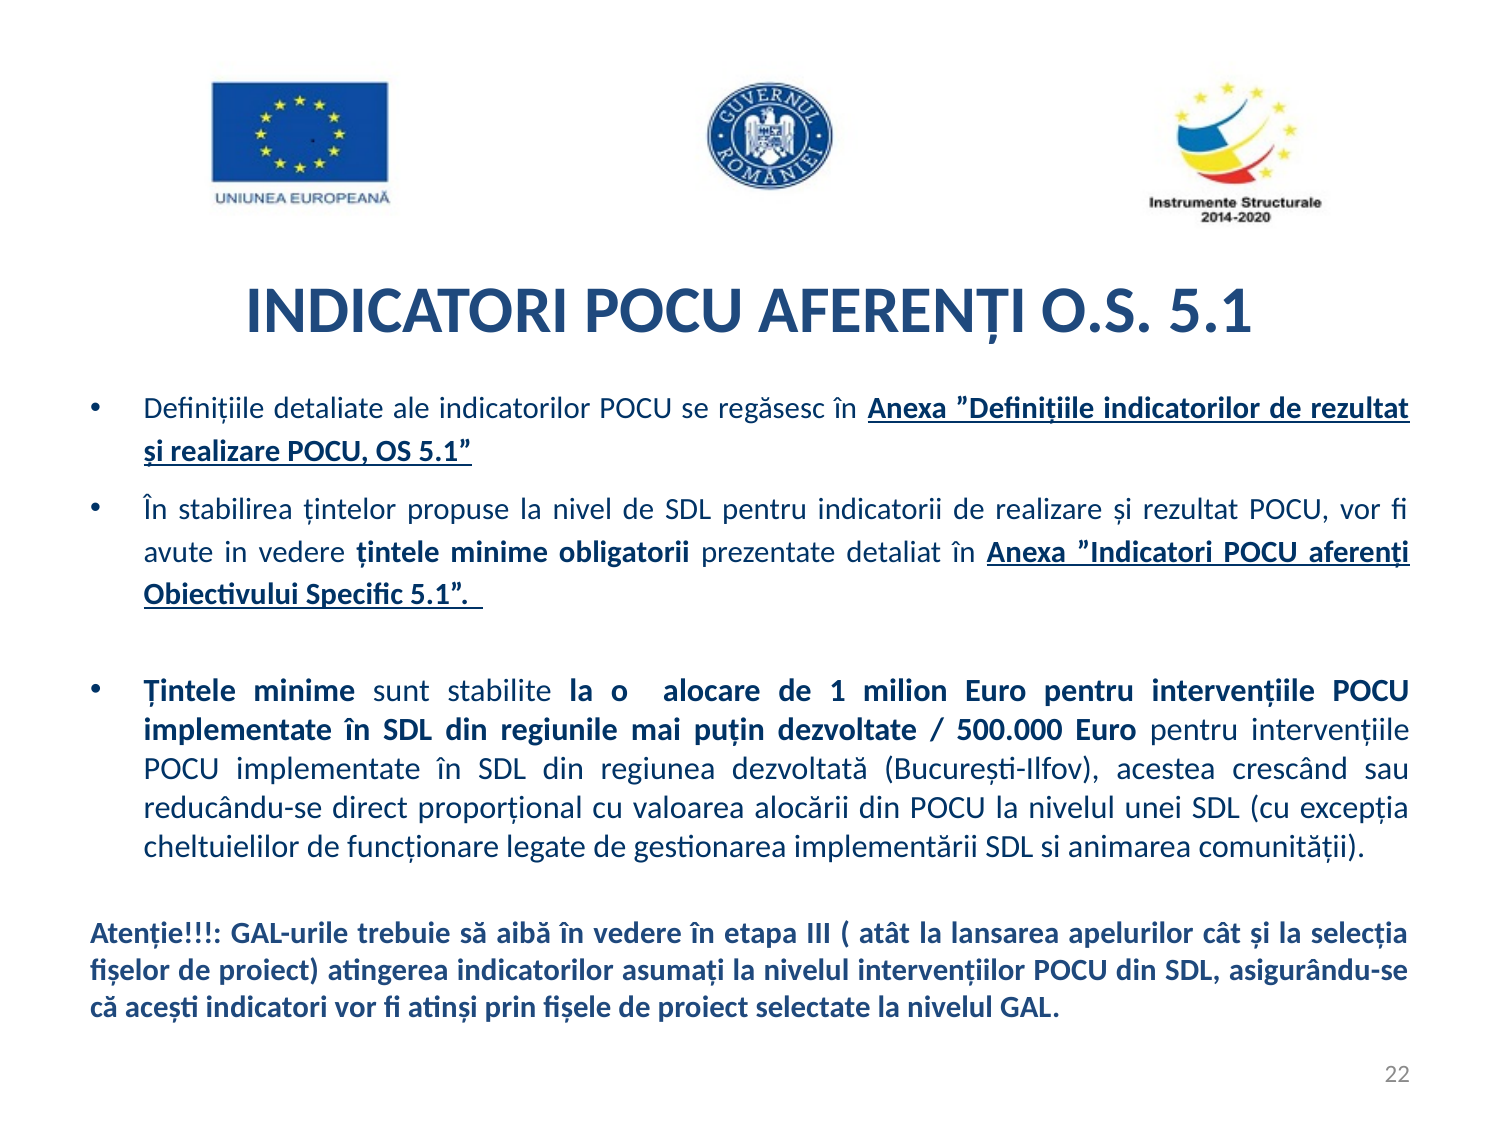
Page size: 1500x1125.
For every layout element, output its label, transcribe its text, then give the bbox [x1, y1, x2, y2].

list Definițiile detaliate ale indicatorilor POCU se regăsesc în Anexa ”Definițiile indicatorilor de rezultat și realizare POCU, OS 5.1” În stabilirea țintelor propuse la nivel de SDL pentru indicatorii de realizare și rezultat POCU, vor fi avute in vedere țintele minime obligatorii prezentate detaliat în Anexa ”Indicatori POCU aferenți Obiectivului Specific 5.1”. Țintele minime sunt stabilite la o alocare de 1 milion Euro pentru intervențiile POCU implementate în SDL din regiunile mai puțin dezvoltate / 500.000 Euro pentru intervențiile POCU implementate în SDL din regiunea dezvoltată (București-Ilfov), acestea crescând sau reducându-se direct proporțional cu valoarea alocării din POCU la nivelul unei SDL (cu excepția cheltuielilor de funcționare legate de gestionarea implementării SDL si animarea comunității). Atenție!!!: GAL-urile trebuie să aibă în vedere în etapa III ( atât la lansarea apelurilor cât și la selecția fișelor de proiect) atingerea indicatorilor asumați la nivelul intervențiilor POCU din SDL, asigurându-se că acești indicatori vor fi atinși prin fișele de proiect selectate la nivelul GAL. [75, 375, 1425, 1043]
slide_number 22 [1074, 1042, 1425, 1103]
title INDICATORI POCU AFERENȚI O.S. 5.1 [75, 249, 1425, 363]
picture [75, 37, 1425, 249]
